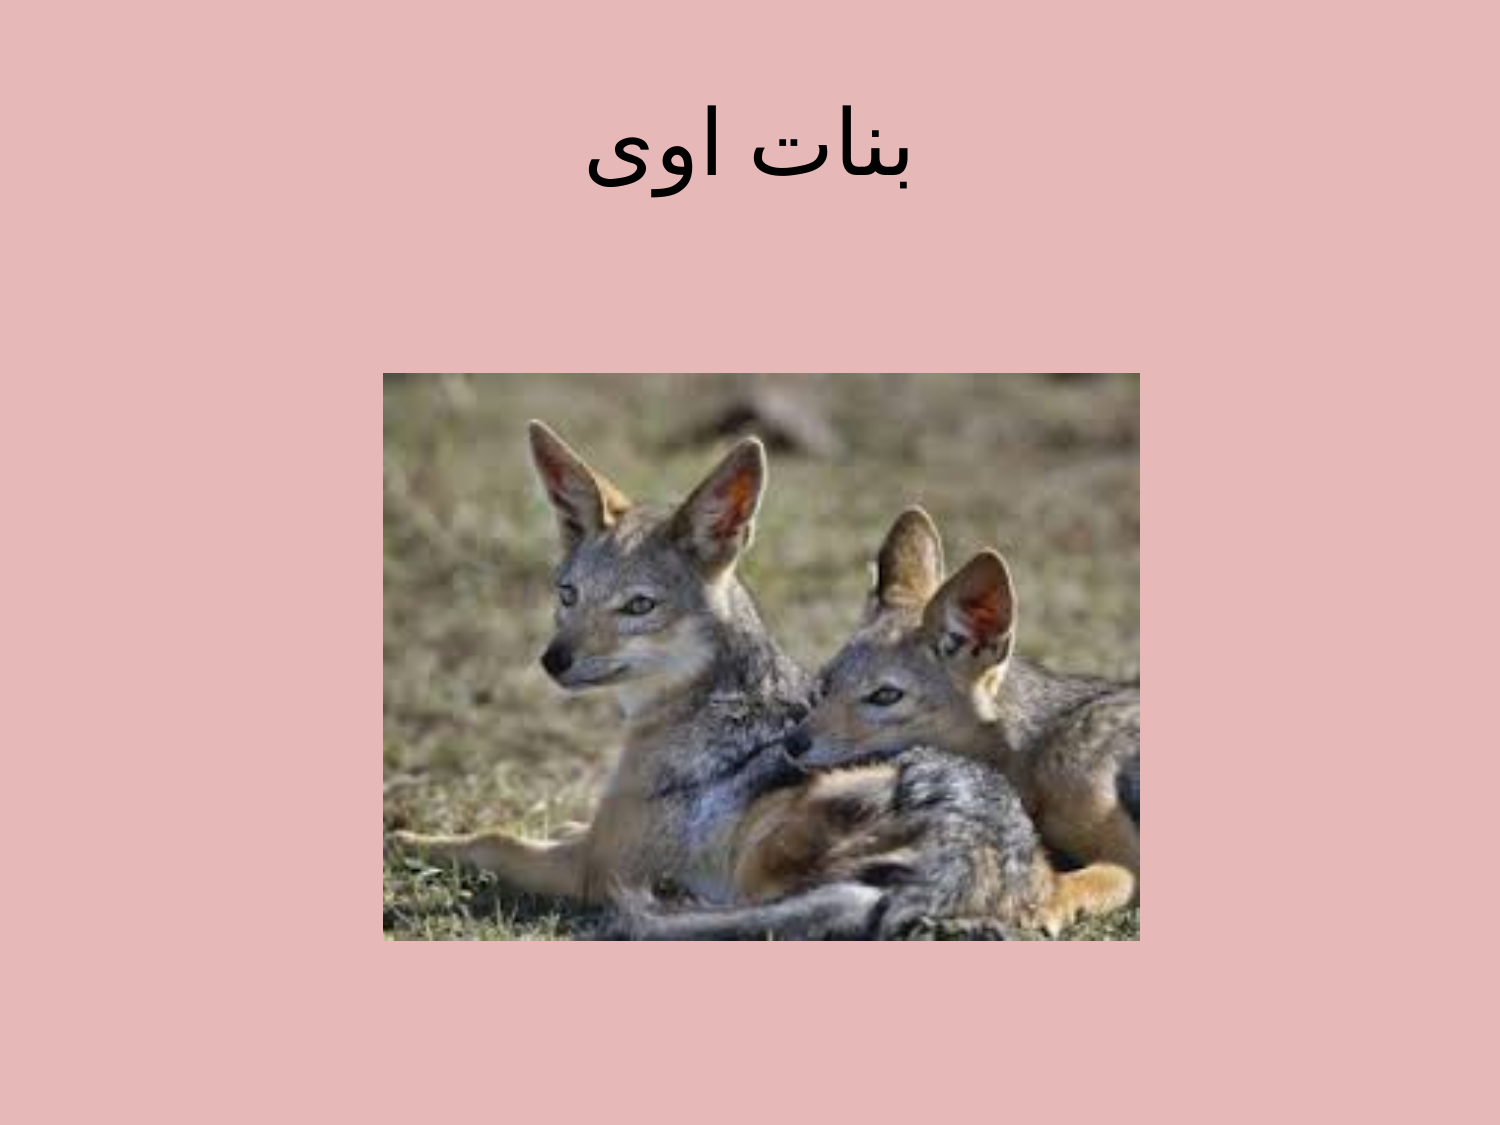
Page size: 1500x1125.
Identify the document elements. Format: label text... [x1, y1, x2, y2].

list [383, 373, 1140, 941]
title بنات اوى [75, 45, 1425, 233]
